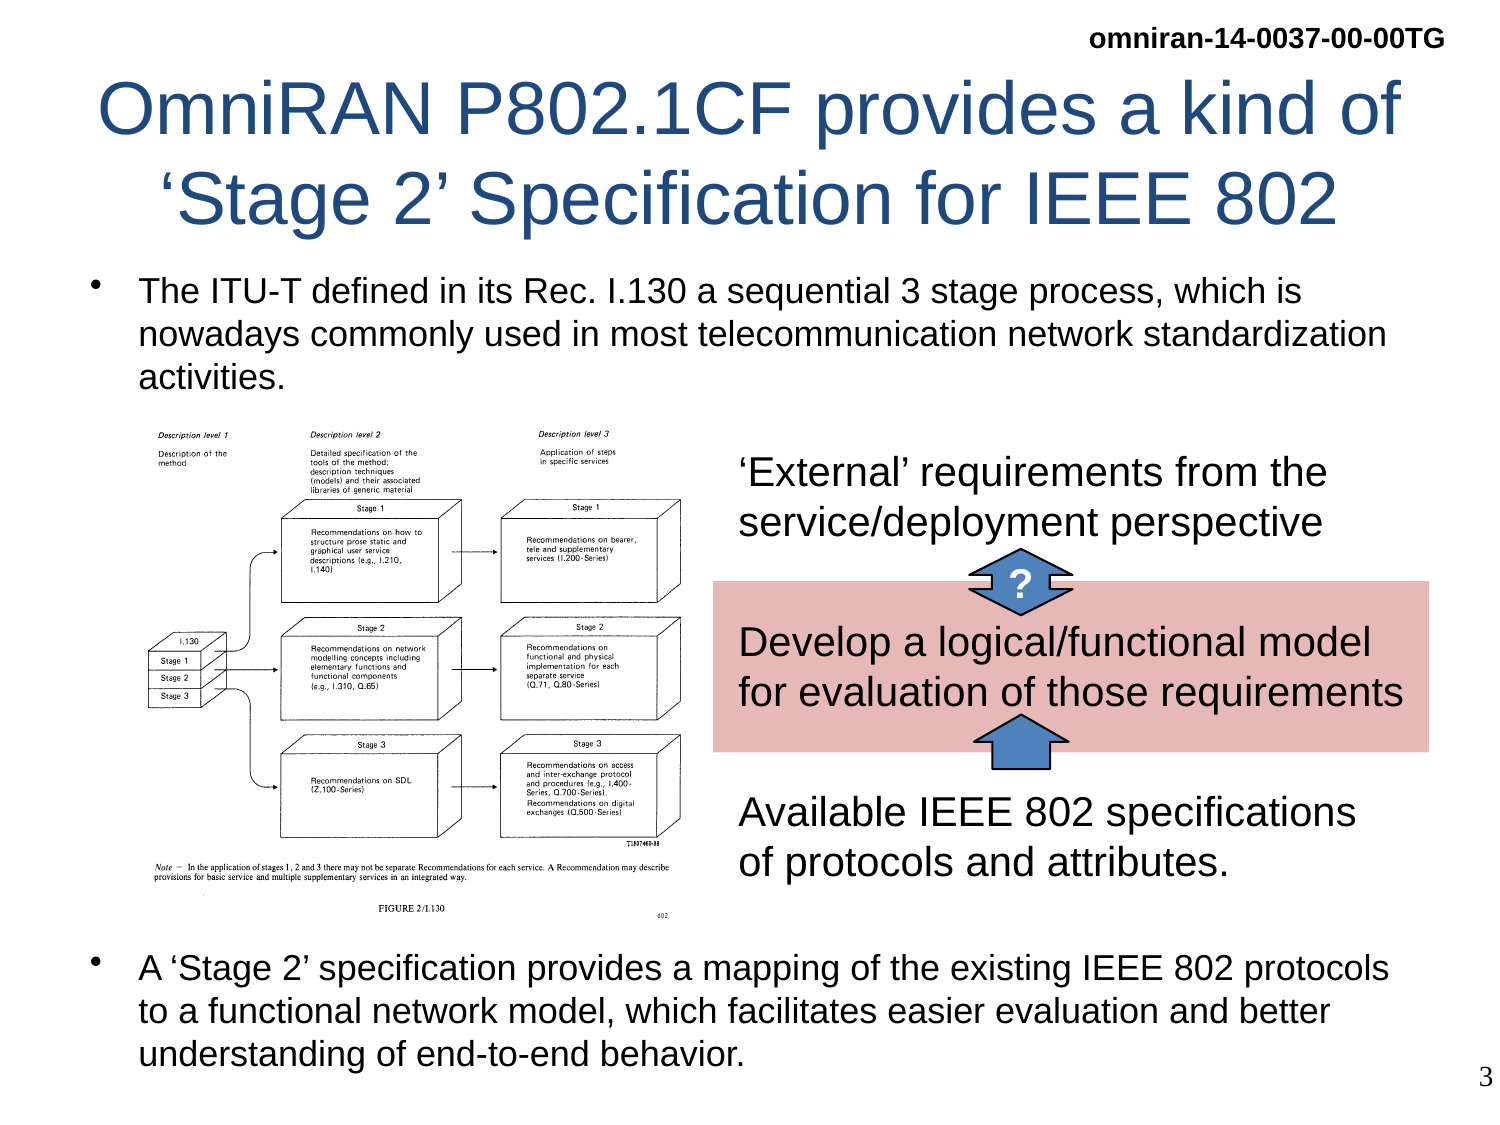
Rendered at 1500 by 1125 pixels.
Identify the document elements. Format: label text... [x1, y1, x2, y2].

text_box [1425, 581, 1430, 753]
picture [132, 414, 694, 924]
list The ITU-T defined in its Rec. I.130 a sequential 3 stage process, which is nowadays commonly used in most telecommunication network standardization activities. A ‘Stage 2’ specification provides a mapping of the existing IEEE 802 protocols to a functional network model, which facilitates easier evaluation and better understanding of end-to-end behavior. [75, 259, 1425, 1087]
text_box [973, 714, 1069, 770]
text_box ? [969, 548, 1073, 616]
title OmniRAN P802.1CF provides a kind of ‘Stage 2’ Specification for IEEE 802 [75, 67, 1425, 231]
text_box ‘External’ requirements from the service/deployment perspective Develop a logical/functional model for evaluation of those requirements Available IEEE 802 specifications of protocols and attributes. [723, 436, 1420, 892]
